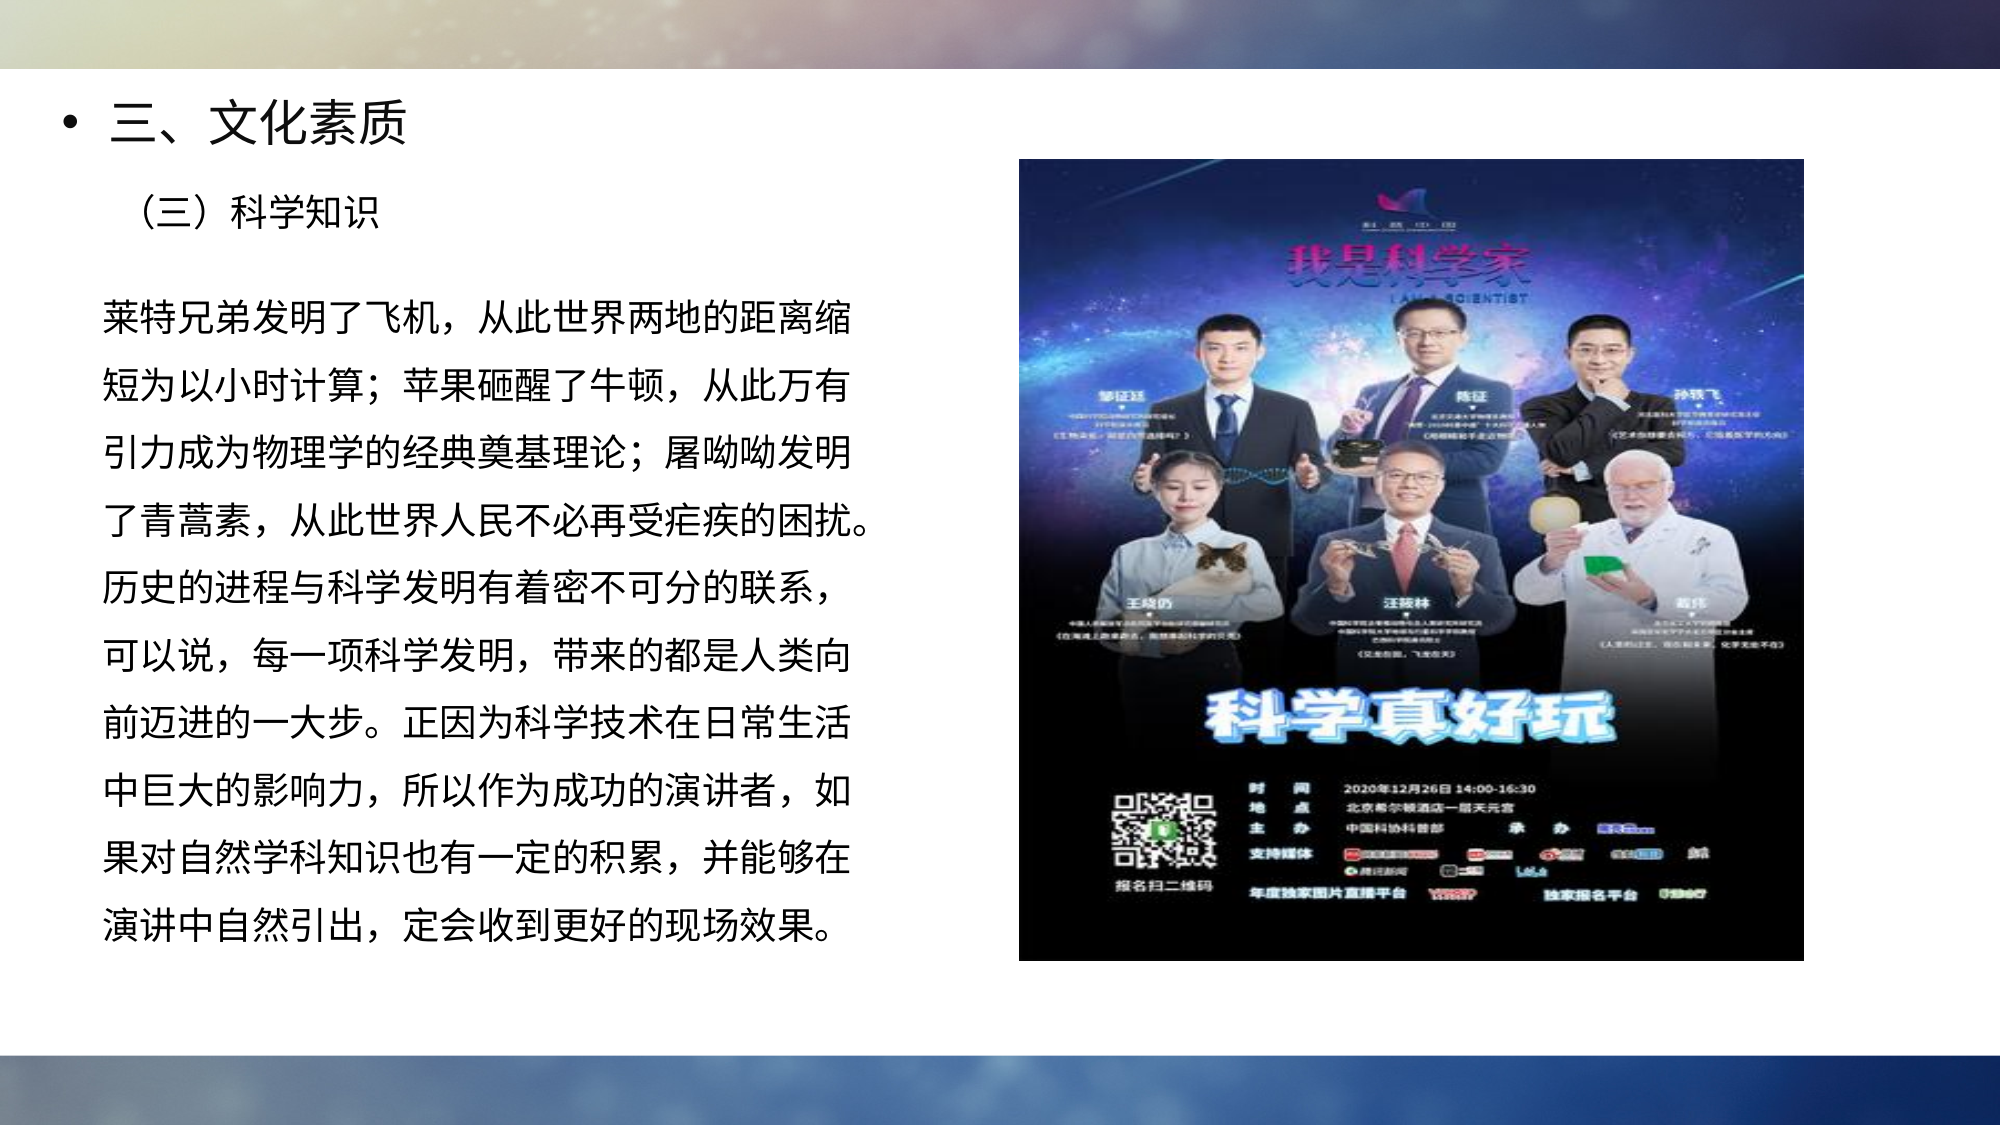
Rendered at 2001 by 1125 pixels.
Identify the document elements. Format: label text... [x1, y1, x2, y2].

picture [0, 0, 2000, 69]
picture [1019, 159, 1804, 961]
text_box 莱特兄弟发明了飞机，从此世界两地的距离缩短为以小时计算；苹果砸醒了牛顿，从此万有引力成为物理学的经典奠基理论；屠呦呦发明了青蒿素，从此世界人民不必再受疟疾的困扰。 历史的进程与科学发明有着密不可分的联系，可以说，每一项科学发明，带来的都是人类向前迈进的一大步。正因为科学技术在日常生活中巨大的影响力，所以作为成功的演讲者，如果对自然学科知识也有一定的积累，并能够在演讲中自然引出，定会收到更好的现场效果。 [87, 264, 871, 955]
text_box 三、文化素质 [46, 84, 925, 160]
text_box （三）科学知识 [103, 181, 396, 242]
picture [0, 1056, 2000, 1125]
